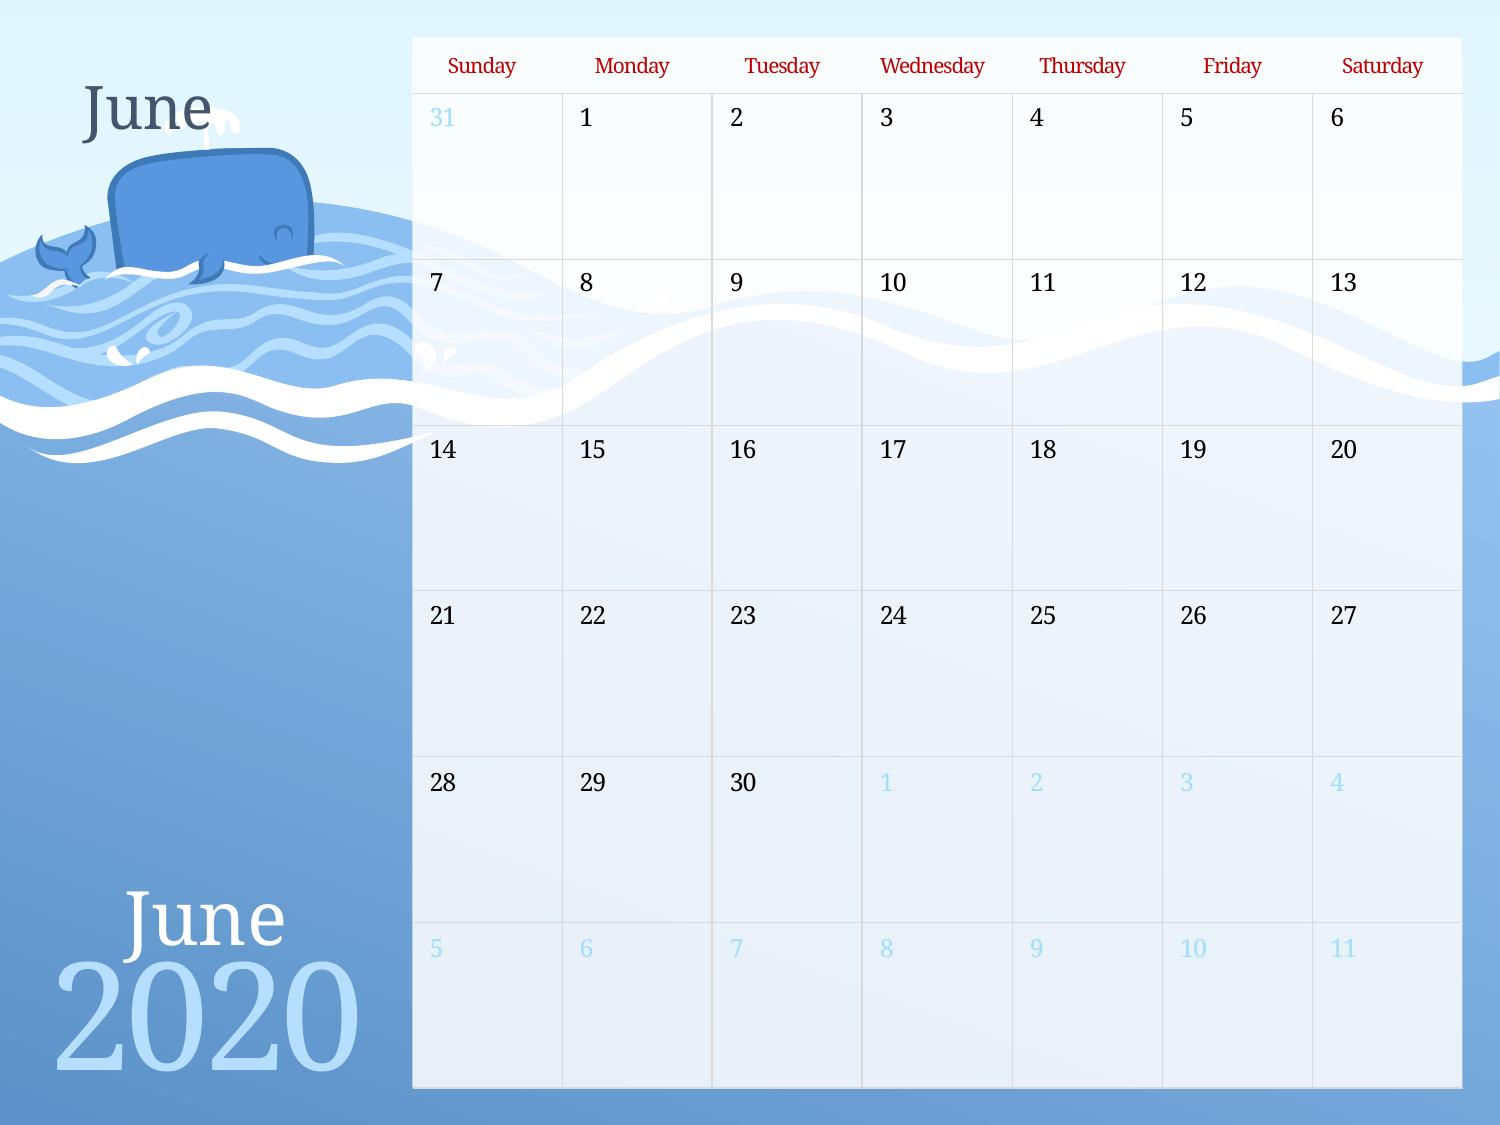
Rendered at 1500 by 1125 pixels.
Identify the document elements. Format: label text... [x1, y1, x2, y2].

title June [68, 70, 1450, 150]
